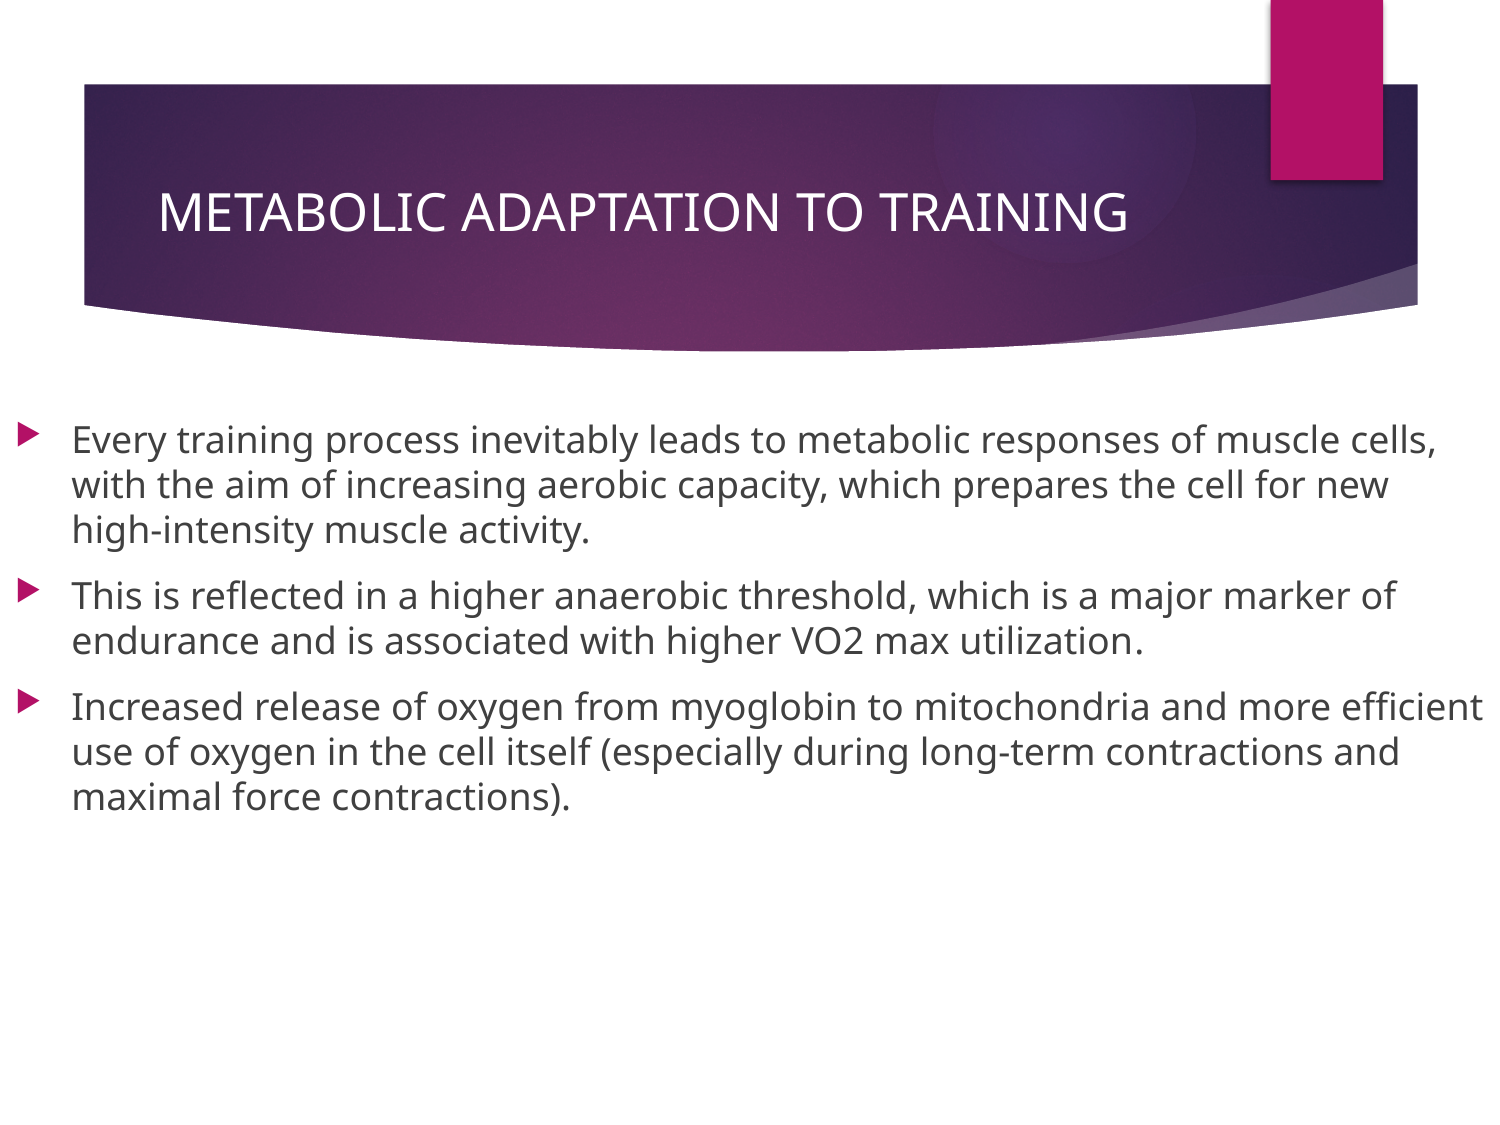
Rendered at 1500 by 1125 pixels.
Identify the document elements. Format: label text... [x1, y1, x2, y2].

list Every training process inevitably leads to metabolic responses of muscle cells, with the aim of increasing aerobic capacity, which prepares the cell for new high-intensity muscle activity. This is reflected in a higher anaerobic threshold, which is a major marker of endurance and is associated with higher VO2 max utilization. Increased release of oxygen from myoglobin to mitochondria and more efficient use of oxygen in the cell itself (especially during long-term contractions and maximal force contractions). [0, 408, 1500, 988]
title METABOLIC ADAPTATION TO TRAINING [142, 152, 1183, 269]
